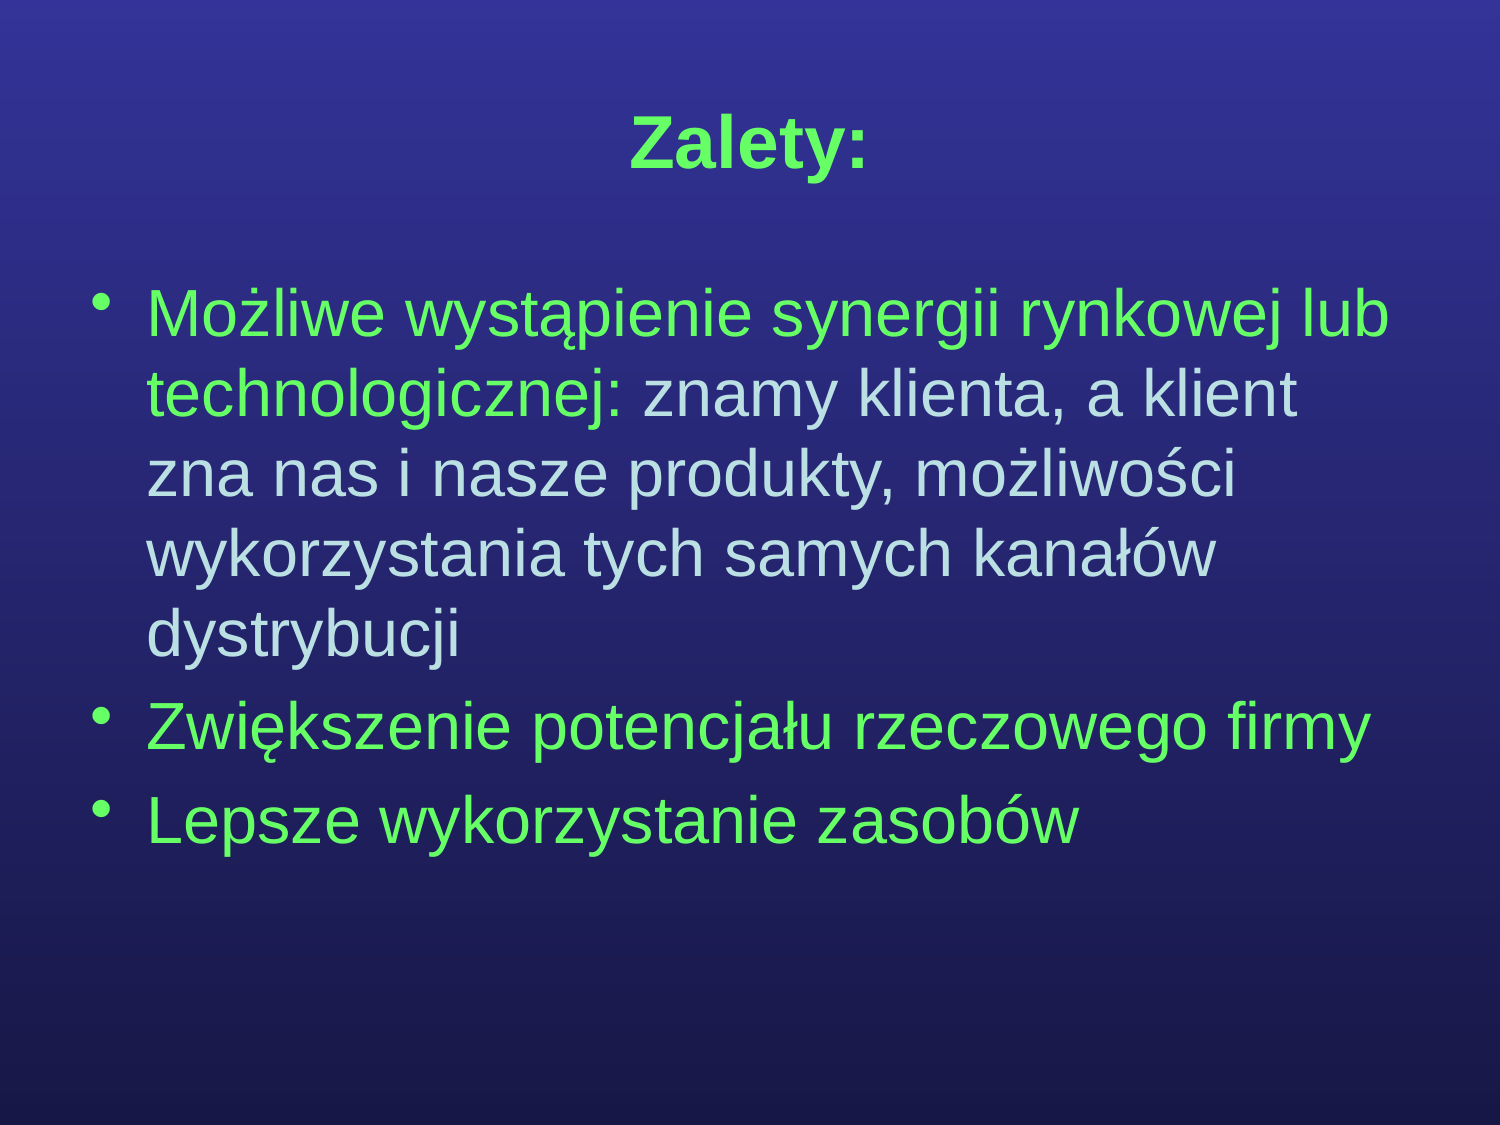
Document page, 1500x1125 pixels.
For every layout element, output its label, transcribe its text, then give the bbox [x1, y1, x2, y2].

list Możliwe wystąpienie synergii rynkowej lub technologicznej: znamy klienta, a klient zna nas i nasze produkty, możliwości wykorzystania tych samych kanałów dystrybucji Zwiększenie potencjału rzeczowego firmy Lepsze wykorzystanie zasobów [74, 262, 1426, 1006]
title Zalety: [74, 44, 1426, 233]
